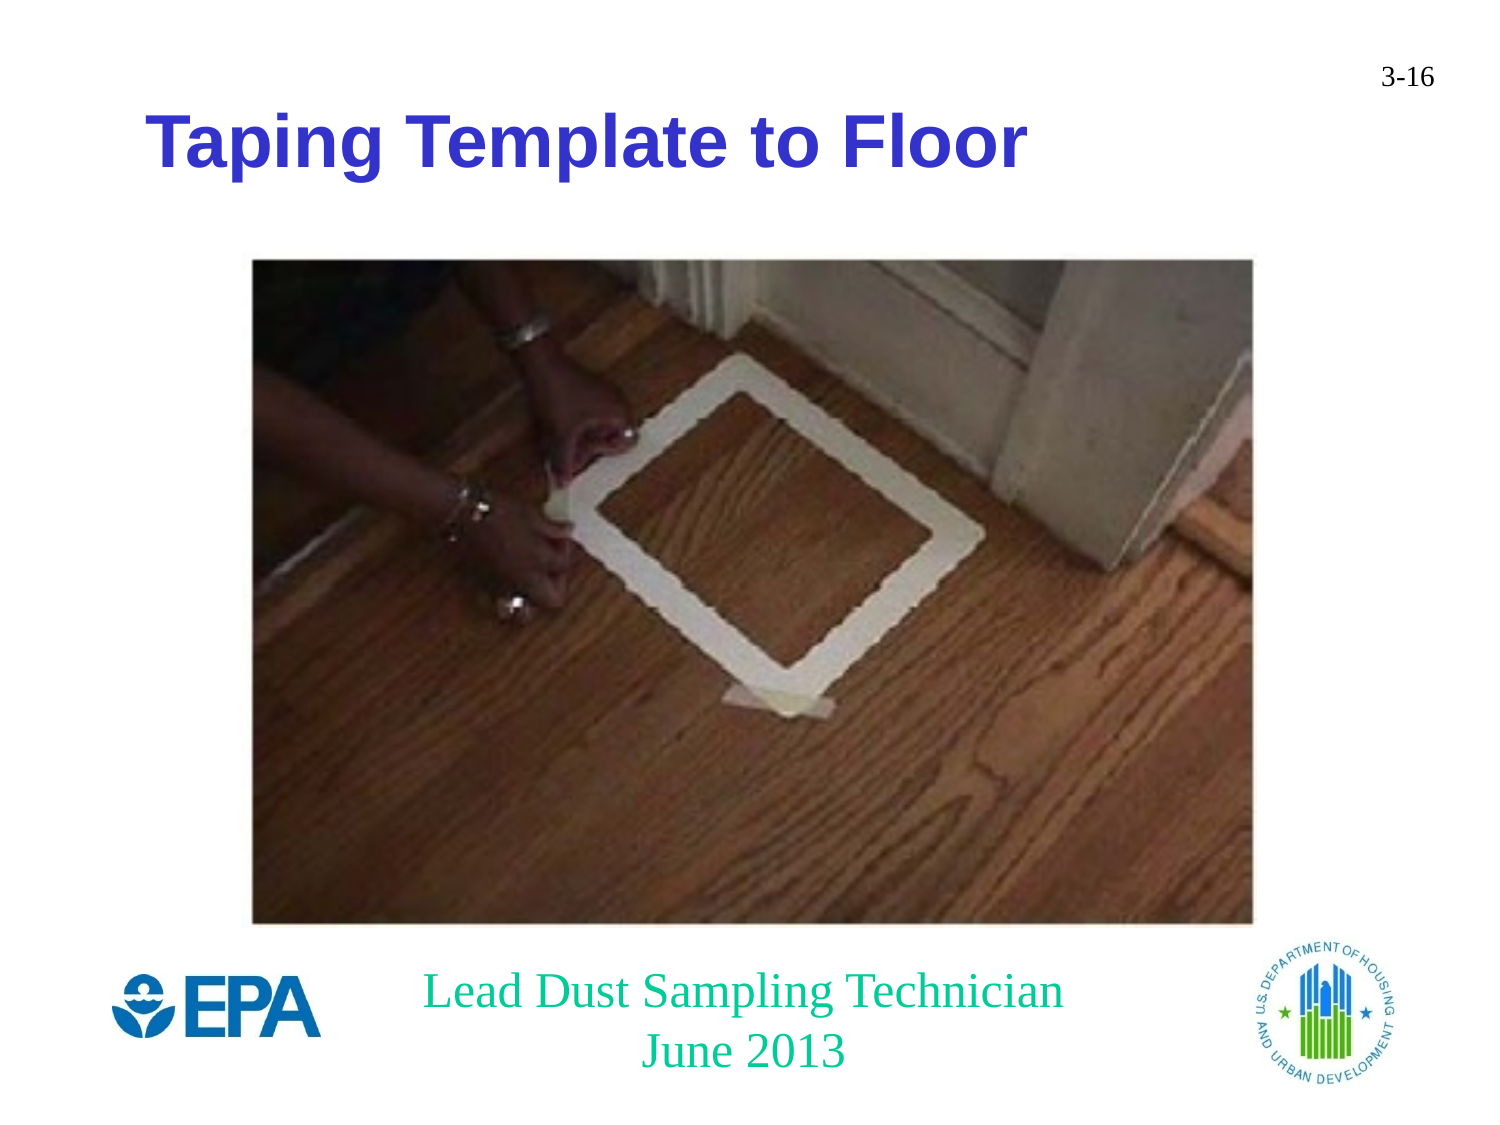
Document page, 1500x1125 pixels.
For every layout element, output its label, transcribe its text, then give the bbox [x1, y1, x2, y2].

picture [1250, 937, 1400, 1088]
picture [112, 974, 321, 1038]
text_box Taping Template to Floor [130, 73, 1381, 201]
picture [241, 251, 1258, 929]
